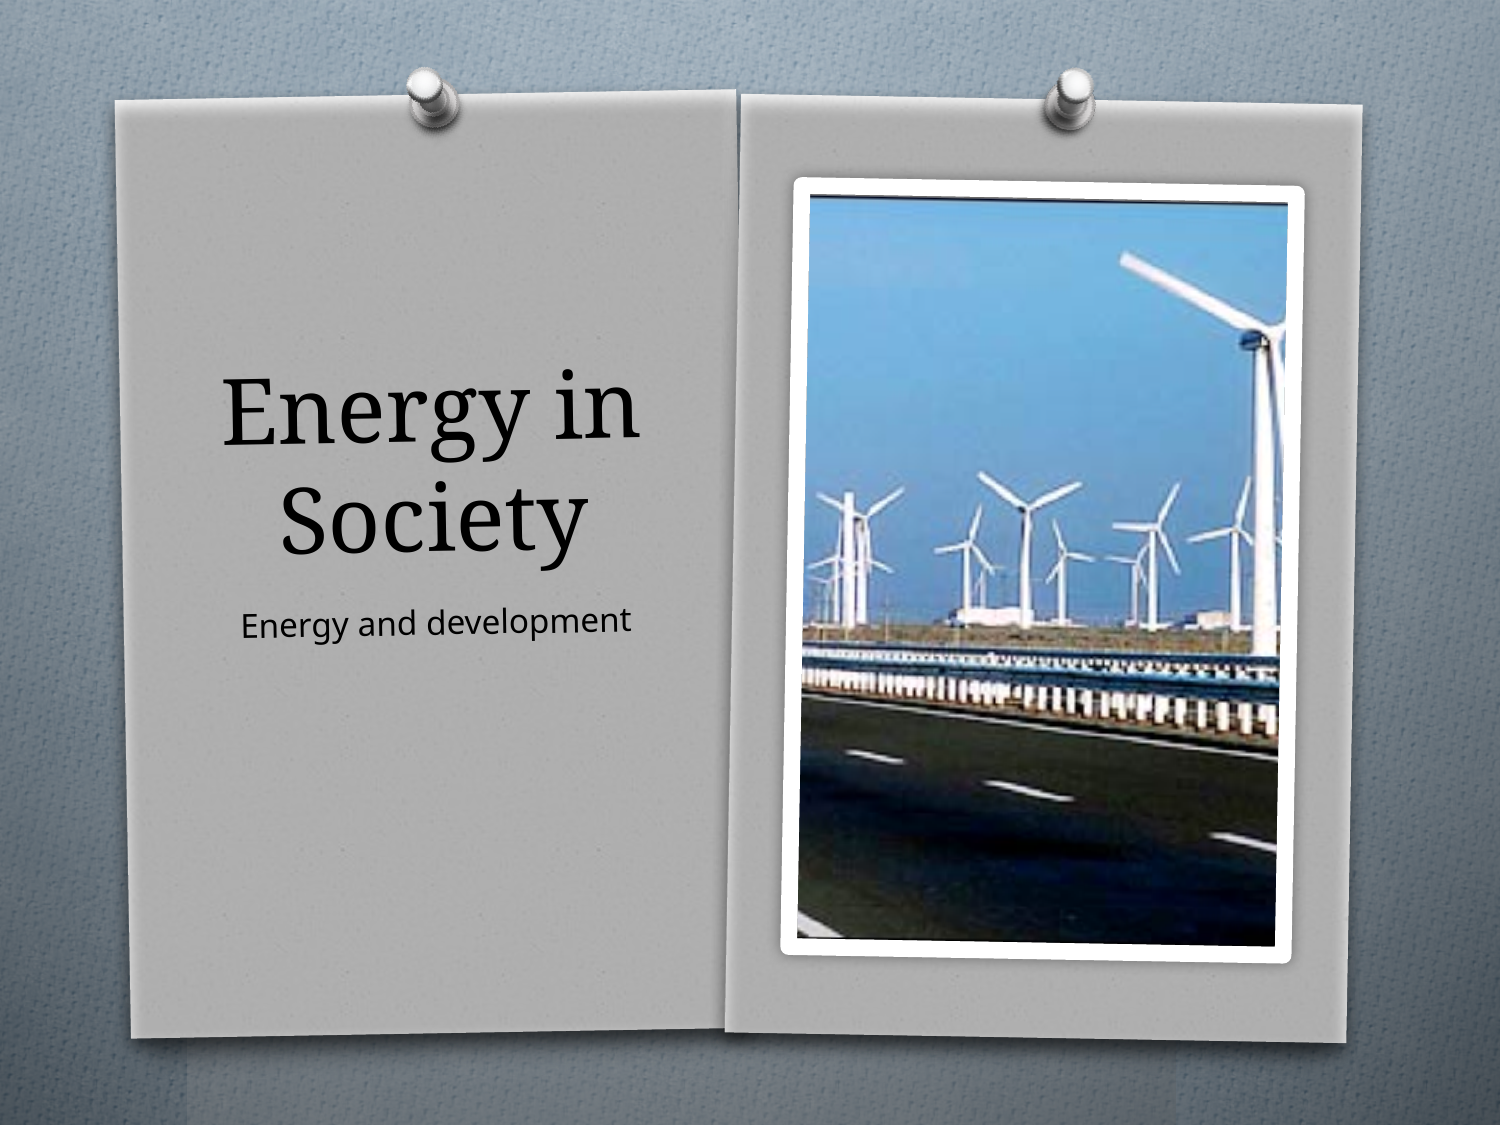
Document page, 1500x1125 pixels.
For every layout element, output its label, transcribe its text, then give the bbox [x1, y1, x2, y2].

picture [1016, 41, 1138, 162]
picture [375, 33, 497, 157]
title Energy in Society [179, 327, 687, 582]
list Energy and development [186, 589, 692, 944]
picture [798, 196, 1287, 946]
